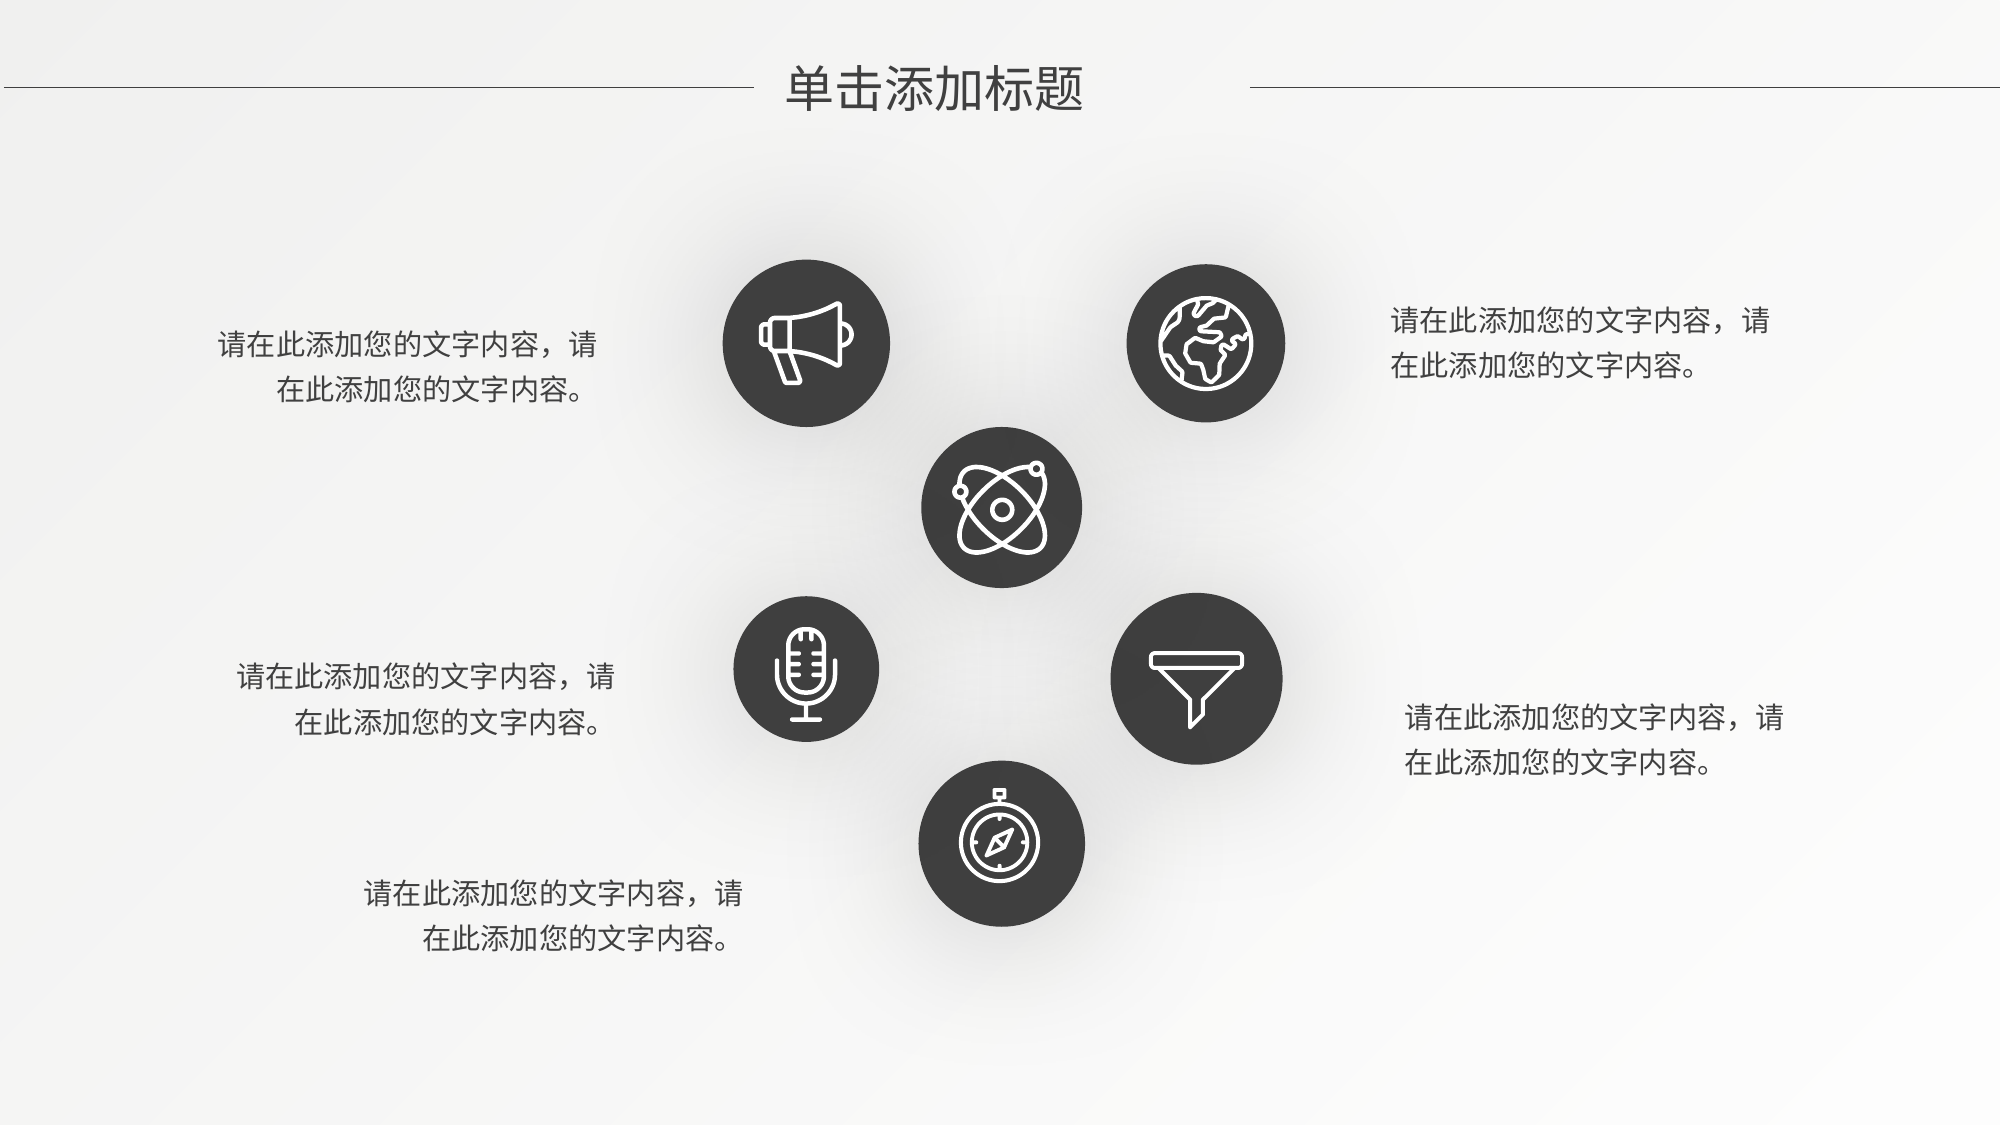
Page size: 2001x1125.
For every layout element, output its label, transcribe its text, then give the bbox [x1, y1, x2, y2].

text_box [958, 788, 1041, 884]
text_box [1110, 592, 1283, 765]
text_box [722, 259, 891, 428]
text_box [758, 301, 854, 386]
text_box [952, 460, 1048, 555]
text_box 请在此添加您的文字内容，请在此添加您的文字内容。 [1390, 681, 1807, 787]
text_box 请在此添加您的文字内容，请在此添加您的文字内容。 [1375, 284, 1793, 390]
text_box [918, 760, 1086, 927]
text_box 请在此添加您的文字内容，请在此添加您的文字内容。 [214, 640, 631, 747]
text_box 单击添加标题 [769, 49, 1231, 125]
text_box [1126, 264, 1286, 423]
text_box [921, 426, 1083, 589]
text_box [1148, 651, 1245, 730]
text_box 请在此添加您的文字内容，请在此添加您的文字内容。 [342, 857, 759, 963]
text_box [774, 627, 838, 722]
text_box [733, 596, 880, 742]
text_box [1158, 296, 1254, 392]
text_box 请在此添加您的文字内容，请在此添加您的文字内容。 [196, 308, 613, 415]
